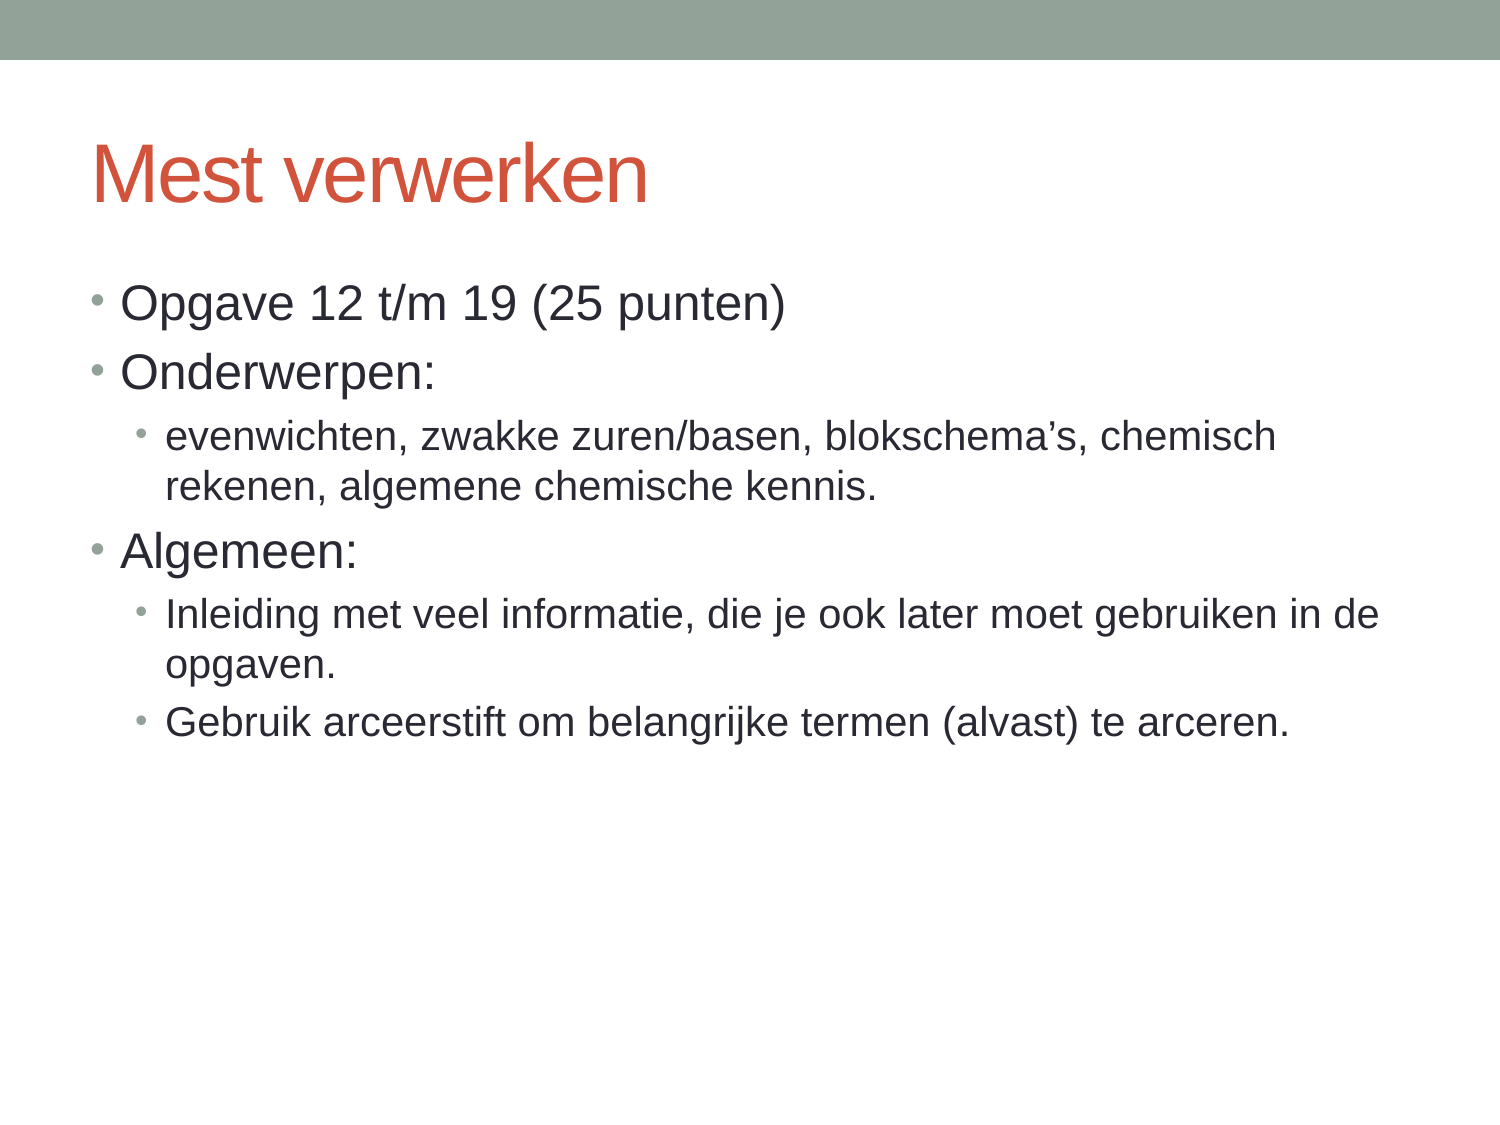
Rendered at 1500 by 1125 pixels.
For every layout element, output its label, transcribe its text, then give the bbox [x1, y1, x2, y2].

list Opgave 12 t/m 19 (25 punten) Onderwerpen: evenwichten, zwakke zuren/basen, blokschema’s, chemisch rekenen, algemene chemische kennis. Algemeen: Inleiding met veel informatie, die je ook later moet gebruiken in de opgaven. Gebruik arceerstift om belangrijke termen (alvast) te arceren. [75, 262, 1425, 1063]
title Mest verwerken [75, 87, 1425, 250]
